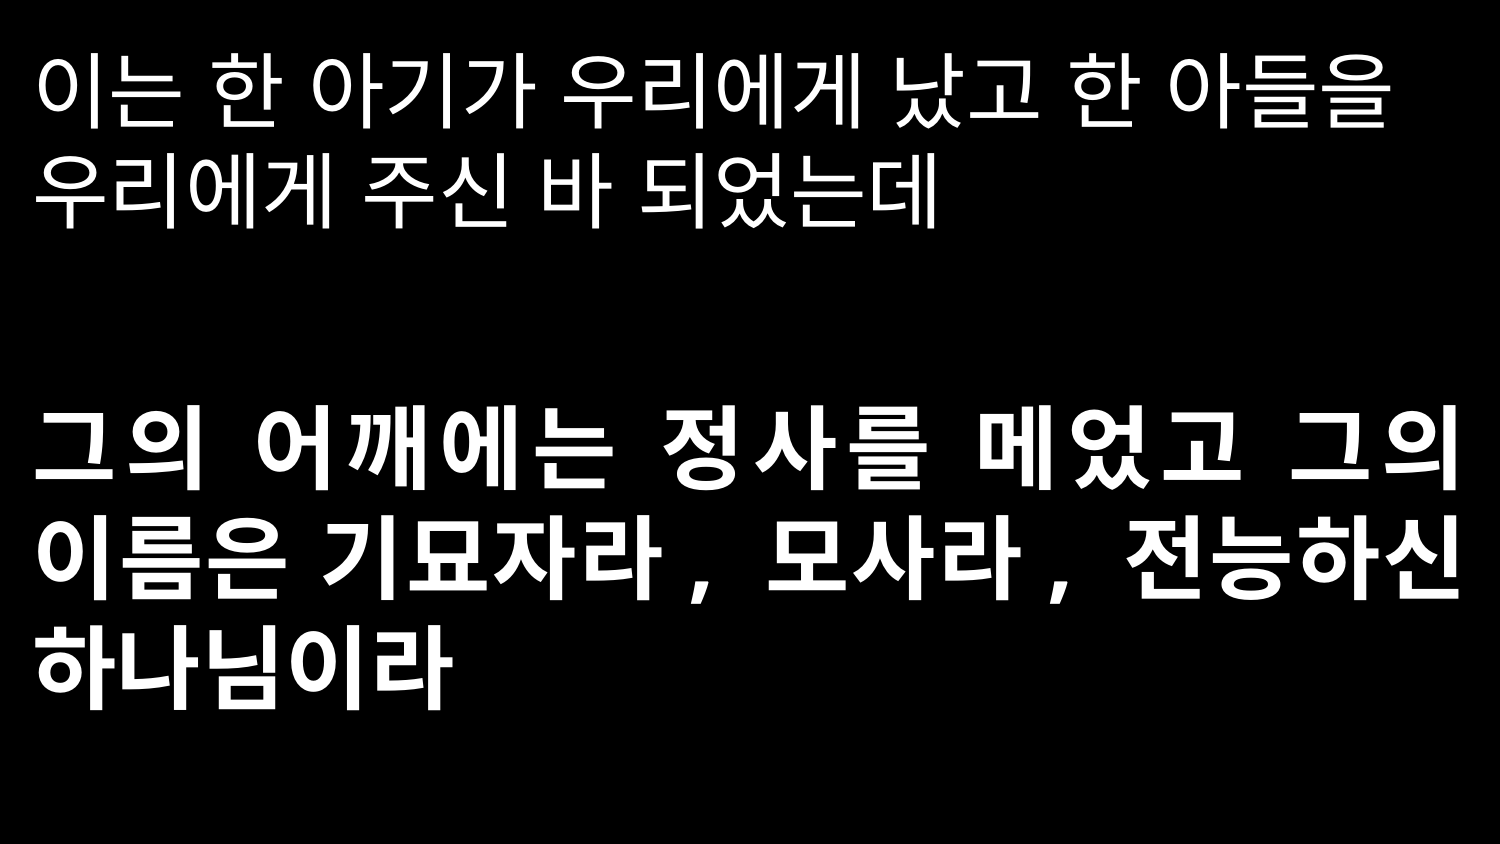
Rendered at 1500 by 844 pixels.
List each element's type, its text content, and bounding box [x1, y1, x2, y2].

text_box 이는 한 아기가 우리에게 났고 한 아들을 우리에게 주신 바 되었는데 [17, 32, 1483, 247]
text_box 그의 어깨에는 정사를 메었고 그의 이름은 기묘자라, 모사라, 전능하신 하나님이라 [17, 383, 1483, 729]
